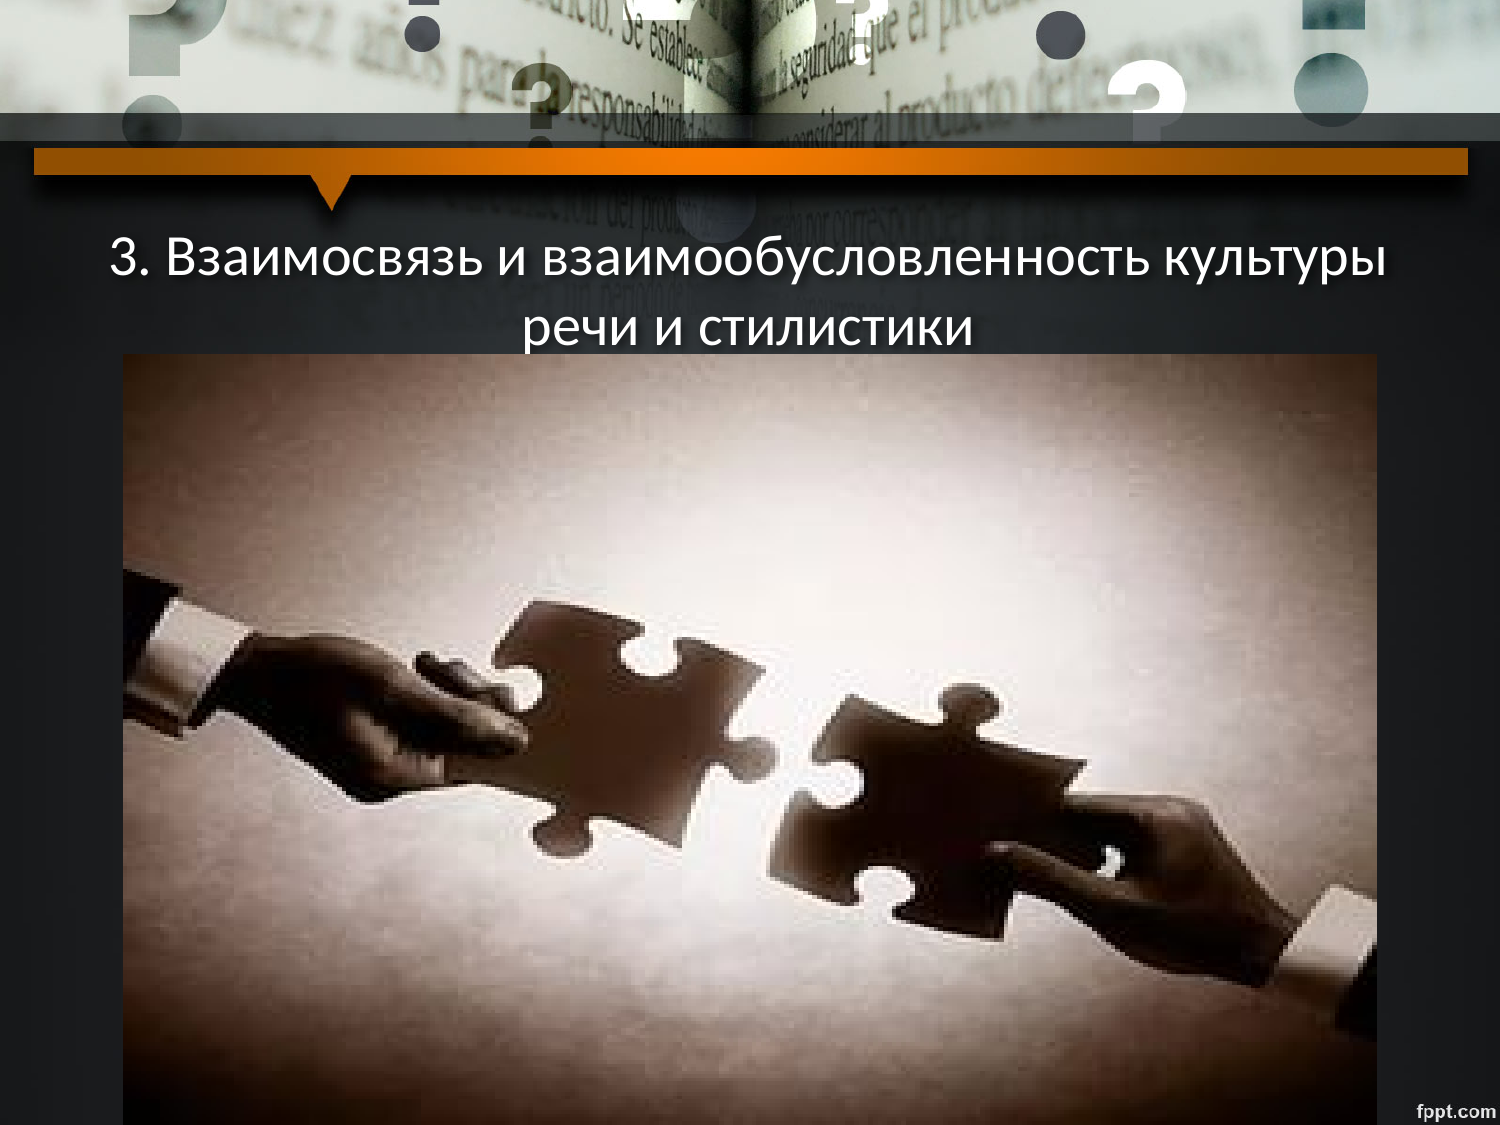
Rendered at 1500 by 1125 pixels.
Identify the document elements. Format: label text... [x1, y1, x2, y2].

picture [0, 0, 1500, 1125]
title 3. Взаимосвязь и взаимообусловленность культуры речи и стилистики [73, 236, 1424, 338]
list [123, 353, 1377, 1125]
